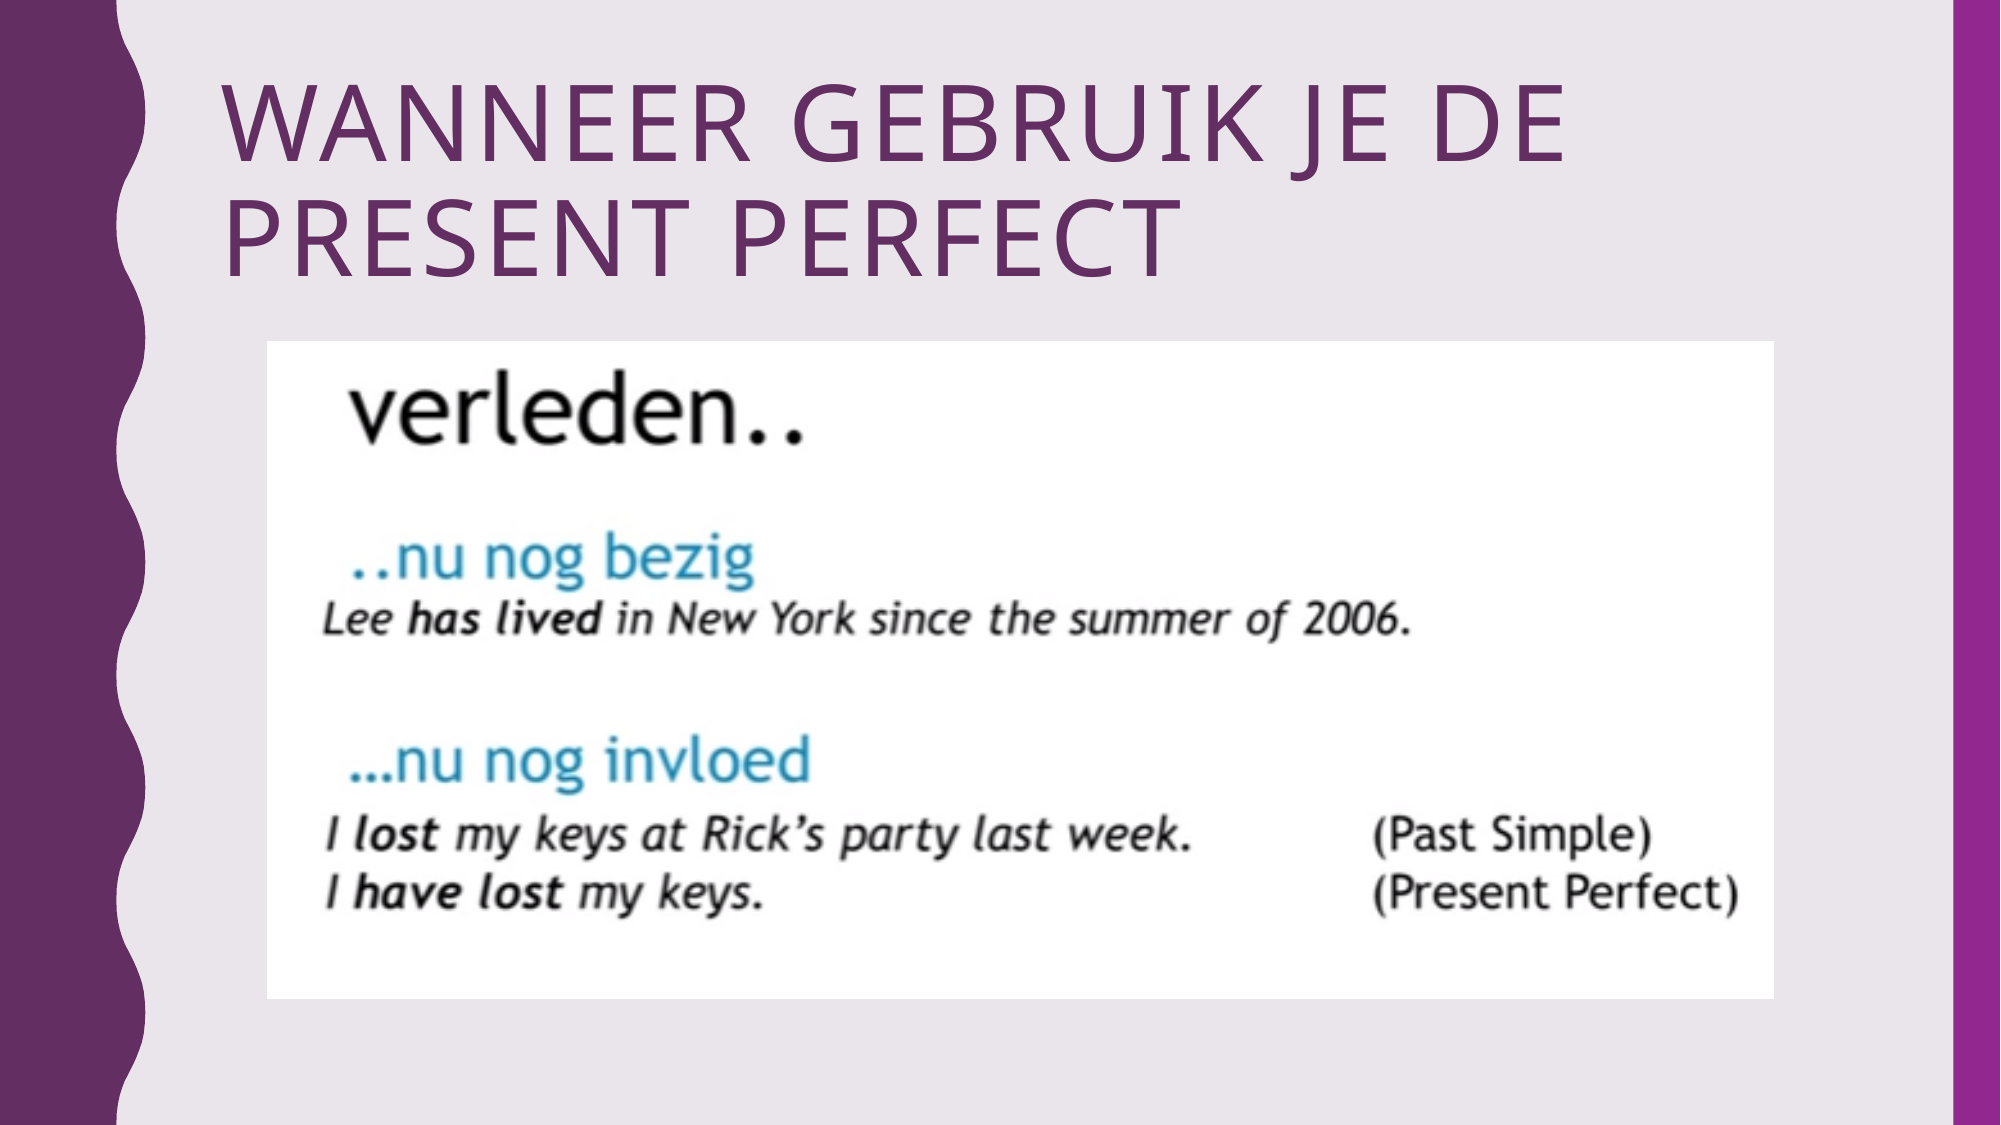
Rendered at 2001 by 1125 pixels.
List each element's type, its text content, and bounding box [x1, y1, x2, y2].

picture [267, 341, 1774, 999]
title Wanneer gebruik je de present perfect [205, 62, 1875, 308]
